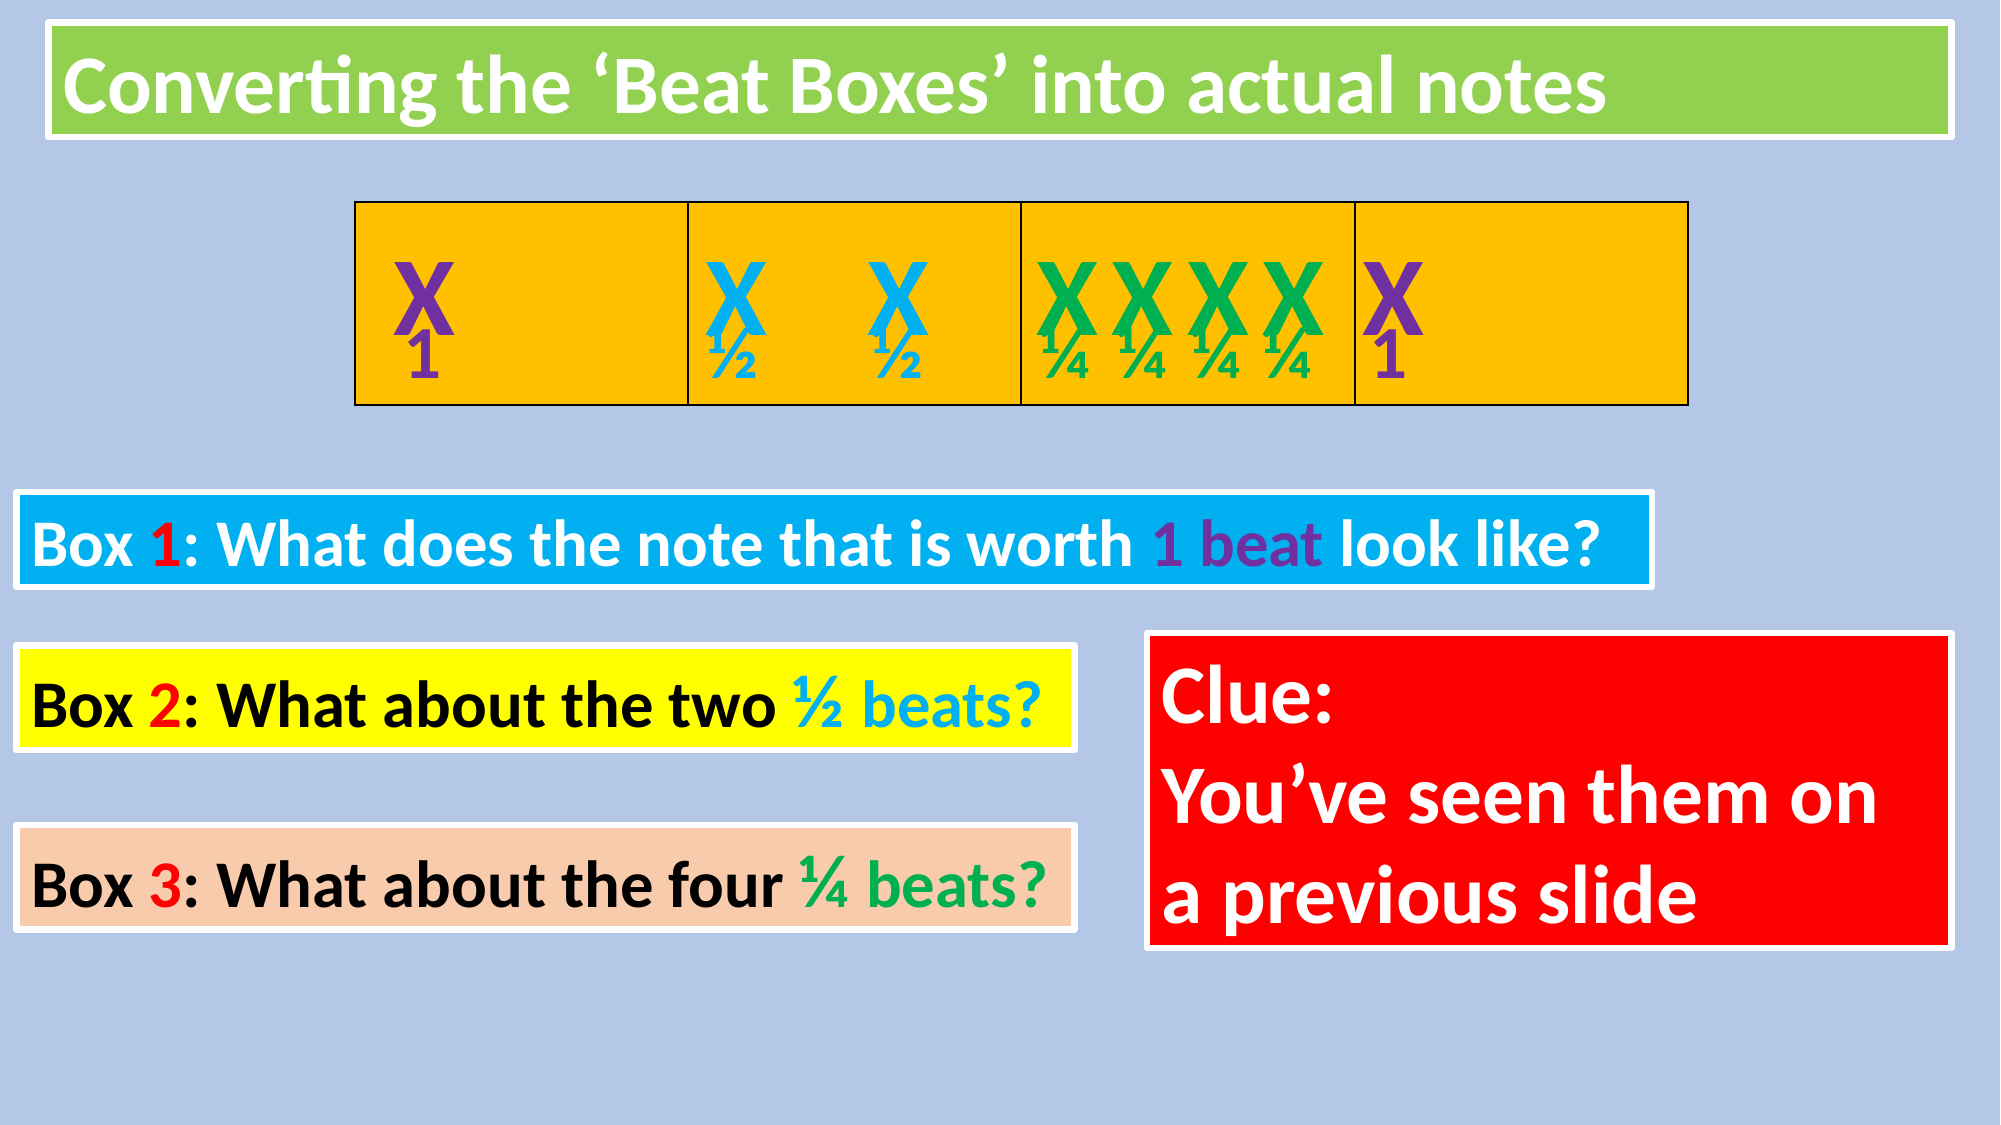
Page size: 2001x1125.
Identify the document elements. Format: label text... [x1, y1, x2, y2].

table_header ½ ½ [689, 203, 1020, 404]
text_box X [852, 215, 1004, 365]
table_header 1 [356, 203, 687, 404]
table_header 1 [1356, 203, 1687, 404]
text_box Converting the ‘Beat Boxes’ into actual notes [48, 22, 1952, 138]
text_box Box 3: What about the four ¼ beats? [16, 824, 1075, 930]
text_box X [378, 215, 553, 365]
text_box Box 2: What about the two ½ beats? [16, 645, 1075, 751]
text_box Box 1: What does the note that is worth 1 beat look like? [16, 492, 1653, 587]
text_box X [1347, 215, 1522, 365]
table_header ¼ ¼ ¼ ¼ [1022, 203, 1354, 215]
text_box X X X X [1021, 215, 1347, 365]
text_box X [690, 215, 842, 365]
text_box Clue: You’ve seen them on a previous slide [1146, 633, 1952, 948]
table_header ¼ ¼ ¼ ¼ [1022, 365, 1354, 404]
